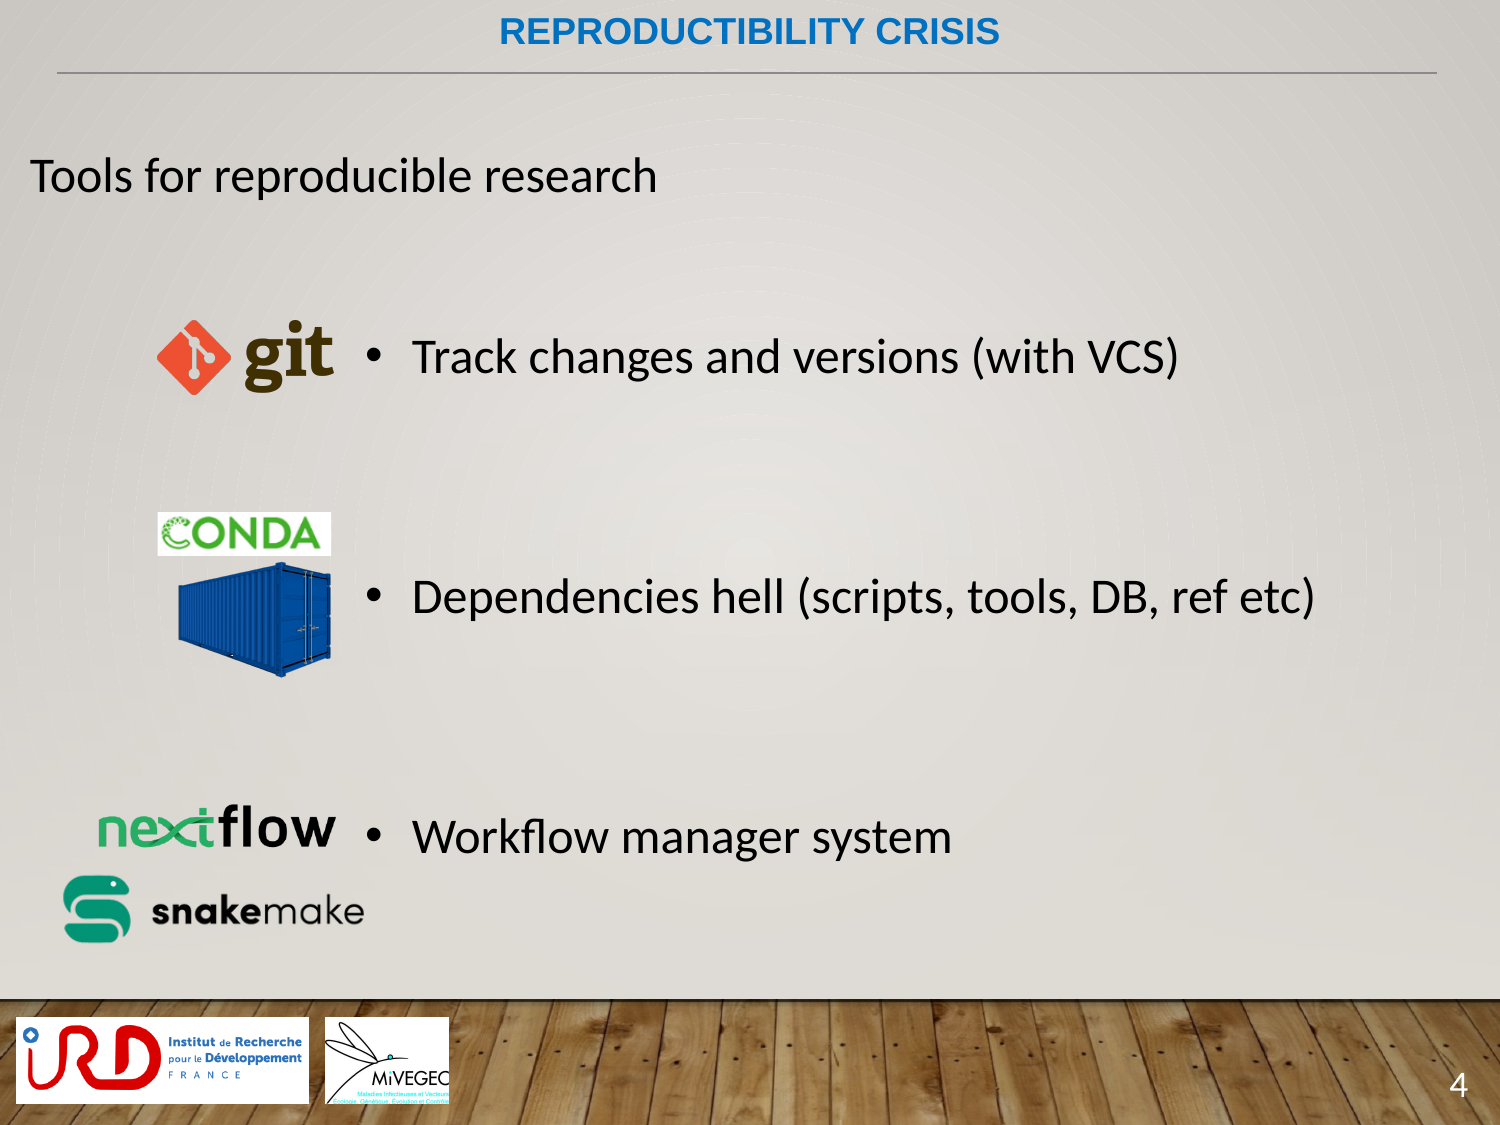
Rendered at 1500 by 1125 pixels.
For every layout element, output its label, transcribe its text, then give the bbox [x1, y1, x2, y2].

text_box Tools for reproducible research [15, 134, 1474, 210]
text_box Track changes and versions (with VCS) Dependencies hell (scripts, tools, DB, ref etc) Workflow manager system [350, 316, 1500, 872]
picture [157, 512, 343, 685]
picture [0, 999, 1500, 1125]
picture [157, 320, 334, 395]
text_box REPRODUCTIBILITY CRISIS [0, 0, 1500, 60]
slide_number 4 [1378, 1052, 1484, 1103]
picture [56, 797, 368, 947]
